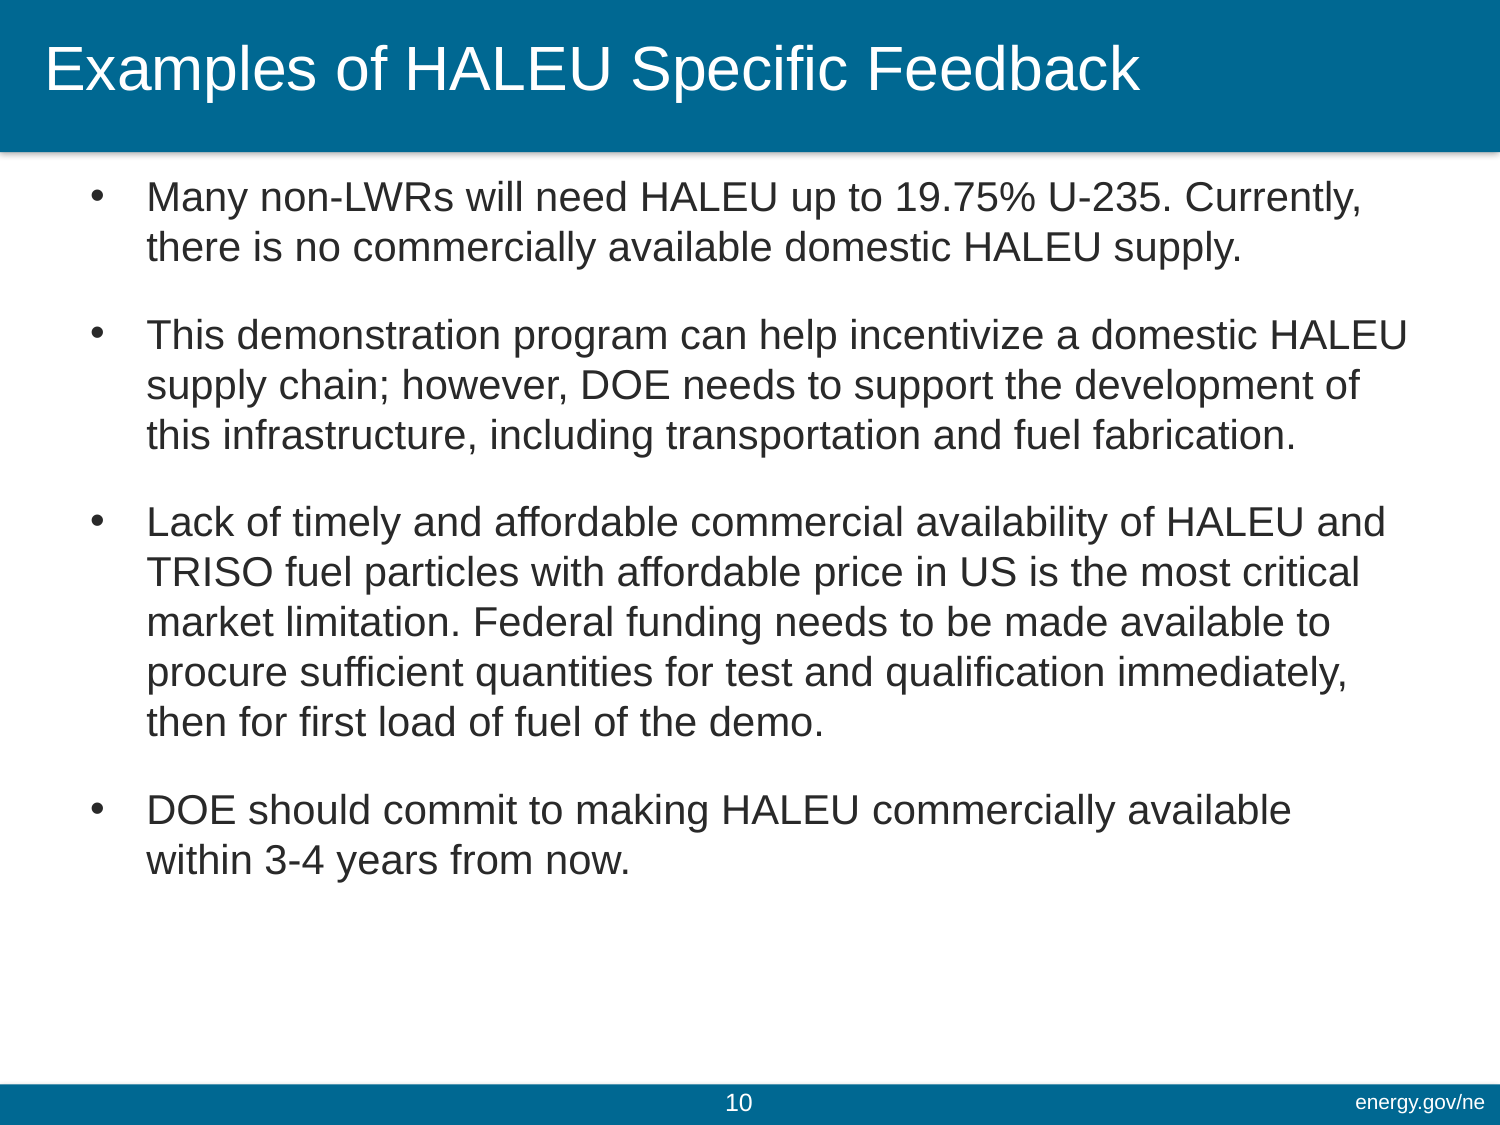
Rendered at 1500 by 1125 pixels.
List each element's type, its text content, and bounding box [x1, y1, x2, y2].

list Many non-LWRs will need HALEU up to 19.75% U-235. Currently, there is no commercially available domestic HALEU supply. This demonstration program can help incentivize a domestic HALEU supply chain; however, DOE needs to support the development of this infrastructure, including transportation and fuel fabrication. Lack of timely and affordable commercial availability of HALEU and TRISO fuel particles with affordable price in US is the most critical market limitation. Federal funding needs to be made available to procure sufficient quantities for test and qualification immediately, then for first load of fuel of the demo. DOE should commit to making HALEU commercially available within 3-4 years from now. [74, 162, 1426, 1049]
title Examples of HALEU Specific Feedback [28, 0, 1226, 149]
